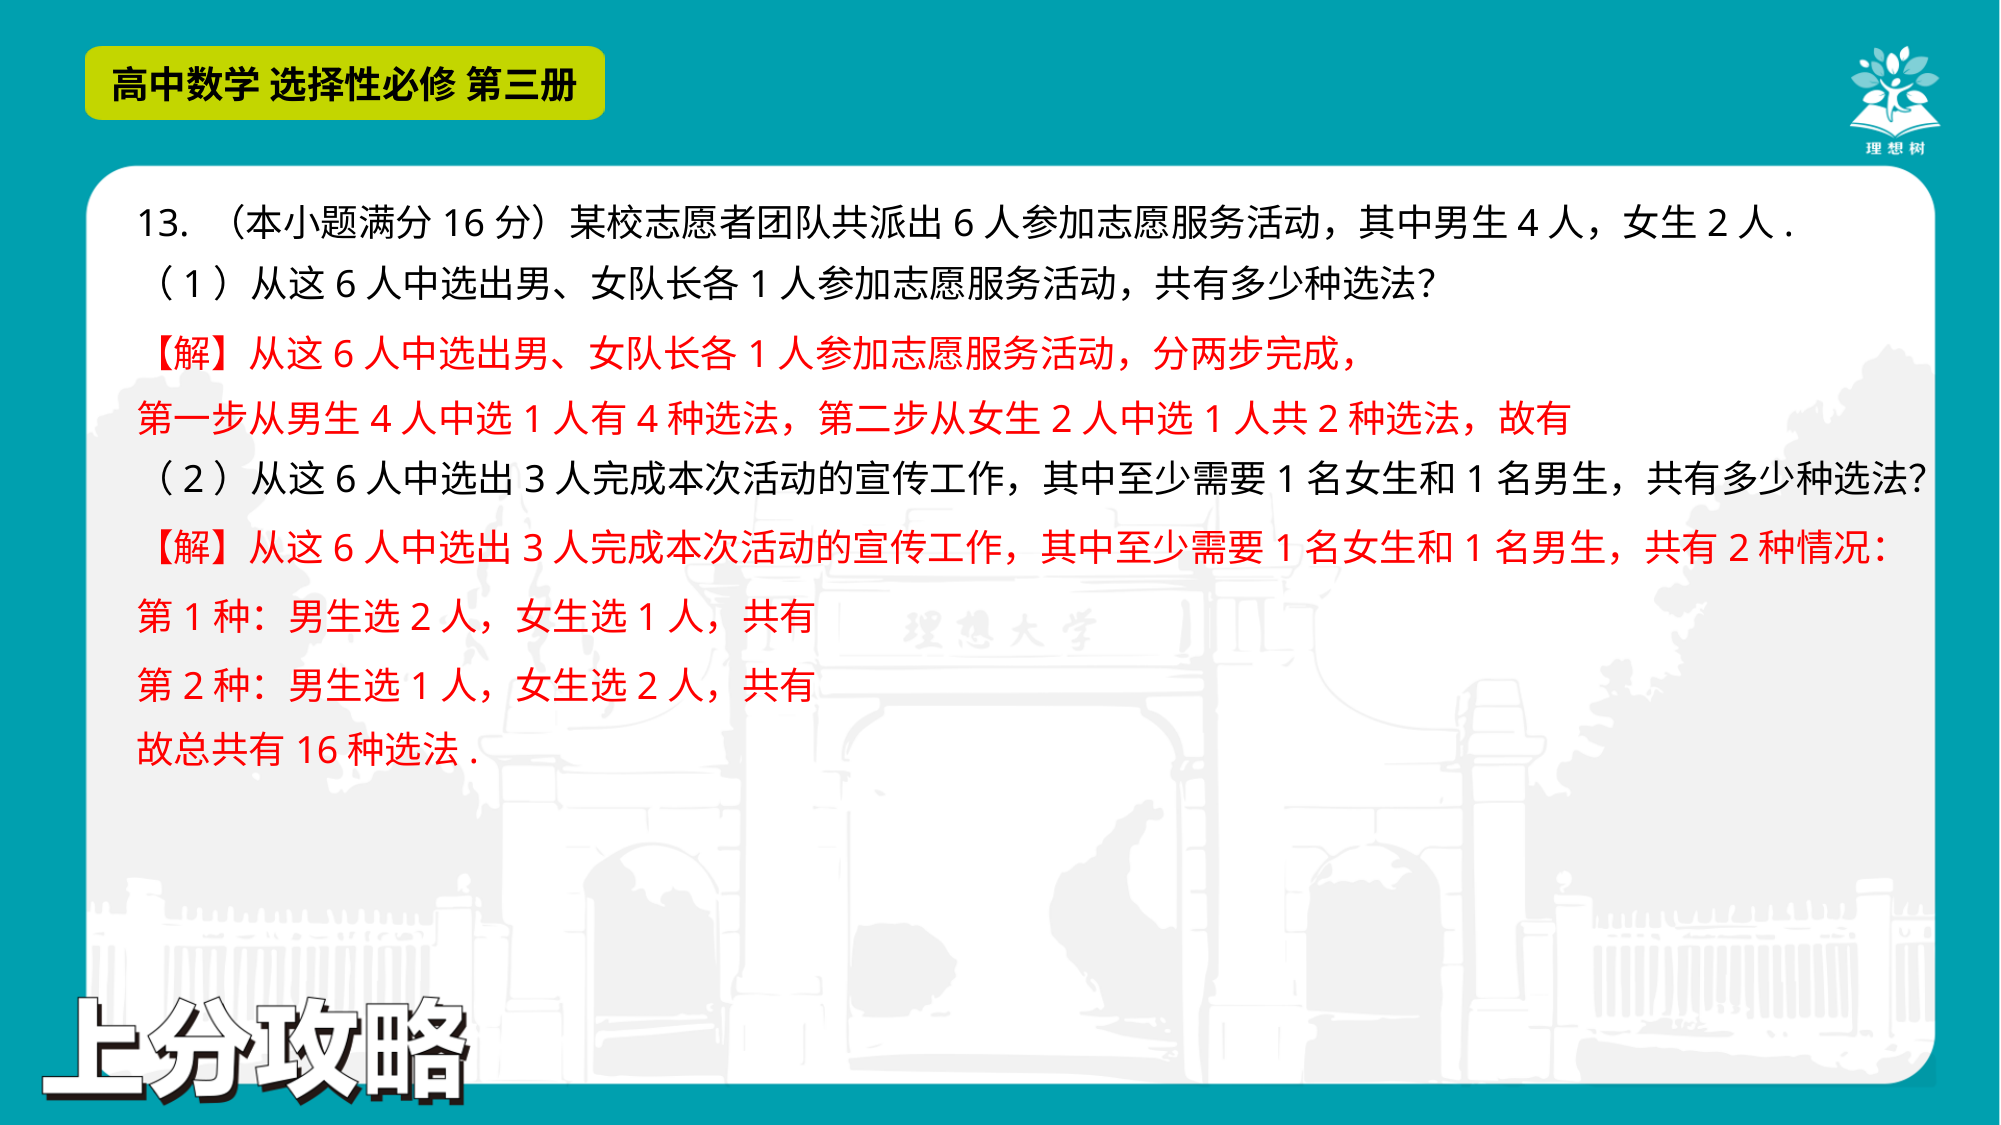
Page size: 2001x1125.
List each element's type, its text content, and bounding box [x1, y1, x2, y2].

picture [0, 0, 2000, 1125]
text_box （2）从这6人中选出3人完成本次活动的宣传工作，其中至少需要1名女生和1名男生，共有多少种选法？ [136, 433, 1877, 494]
text_box （1）从这6人中选出男、女队长各1人参加志愿服务活动，共有多少种选法？ [136, 237, 1865, 298]
text_box 13. （本小题满分16分）某校志愿者团队共派出6人参加志愿服务活动，其中男生4人，女生2人. [136, 177, 1865, 237]
